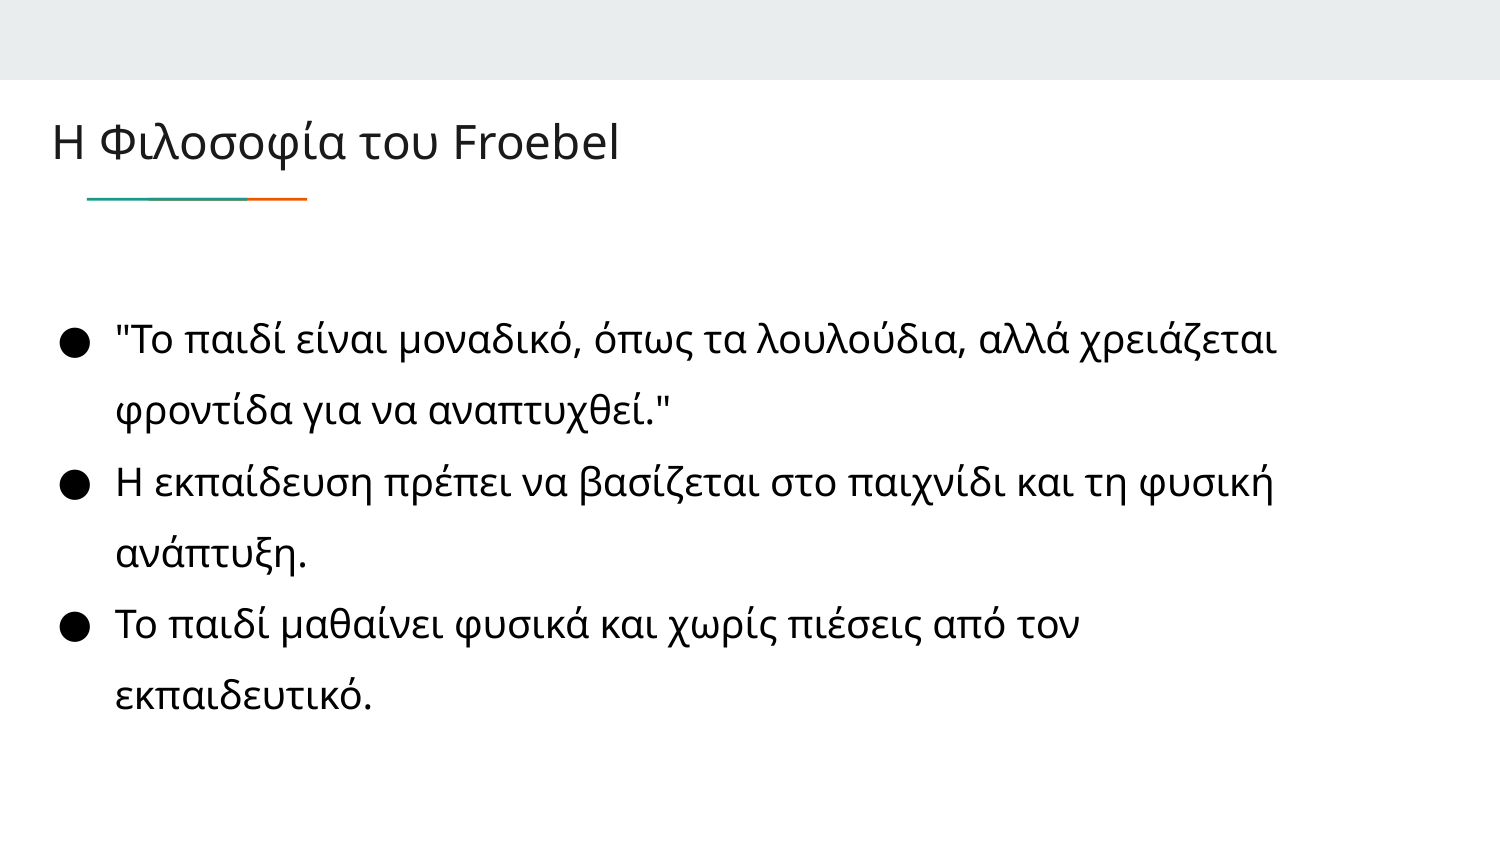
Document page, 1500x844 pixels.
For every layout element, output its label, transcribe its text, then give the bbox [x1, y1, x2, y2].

list "Το παιδί είναι μοναδικό, όπως τα λουλούδια, αλλά χρειάζεται φροντίδα για να αναπτυχθεί." Η εκπαίδευση πρέπει να βασίζεται στο παιχνίδι και τη φυσική ανάπτυξη. Το παιδί μαθαίνει φυσικά και χωρίς πιέσεις από τον εκπαιδευτικό. [24, 208, 1361, 800]
title Η Φιλοσοφία του Froebel [36, 97, 1328, 185]
